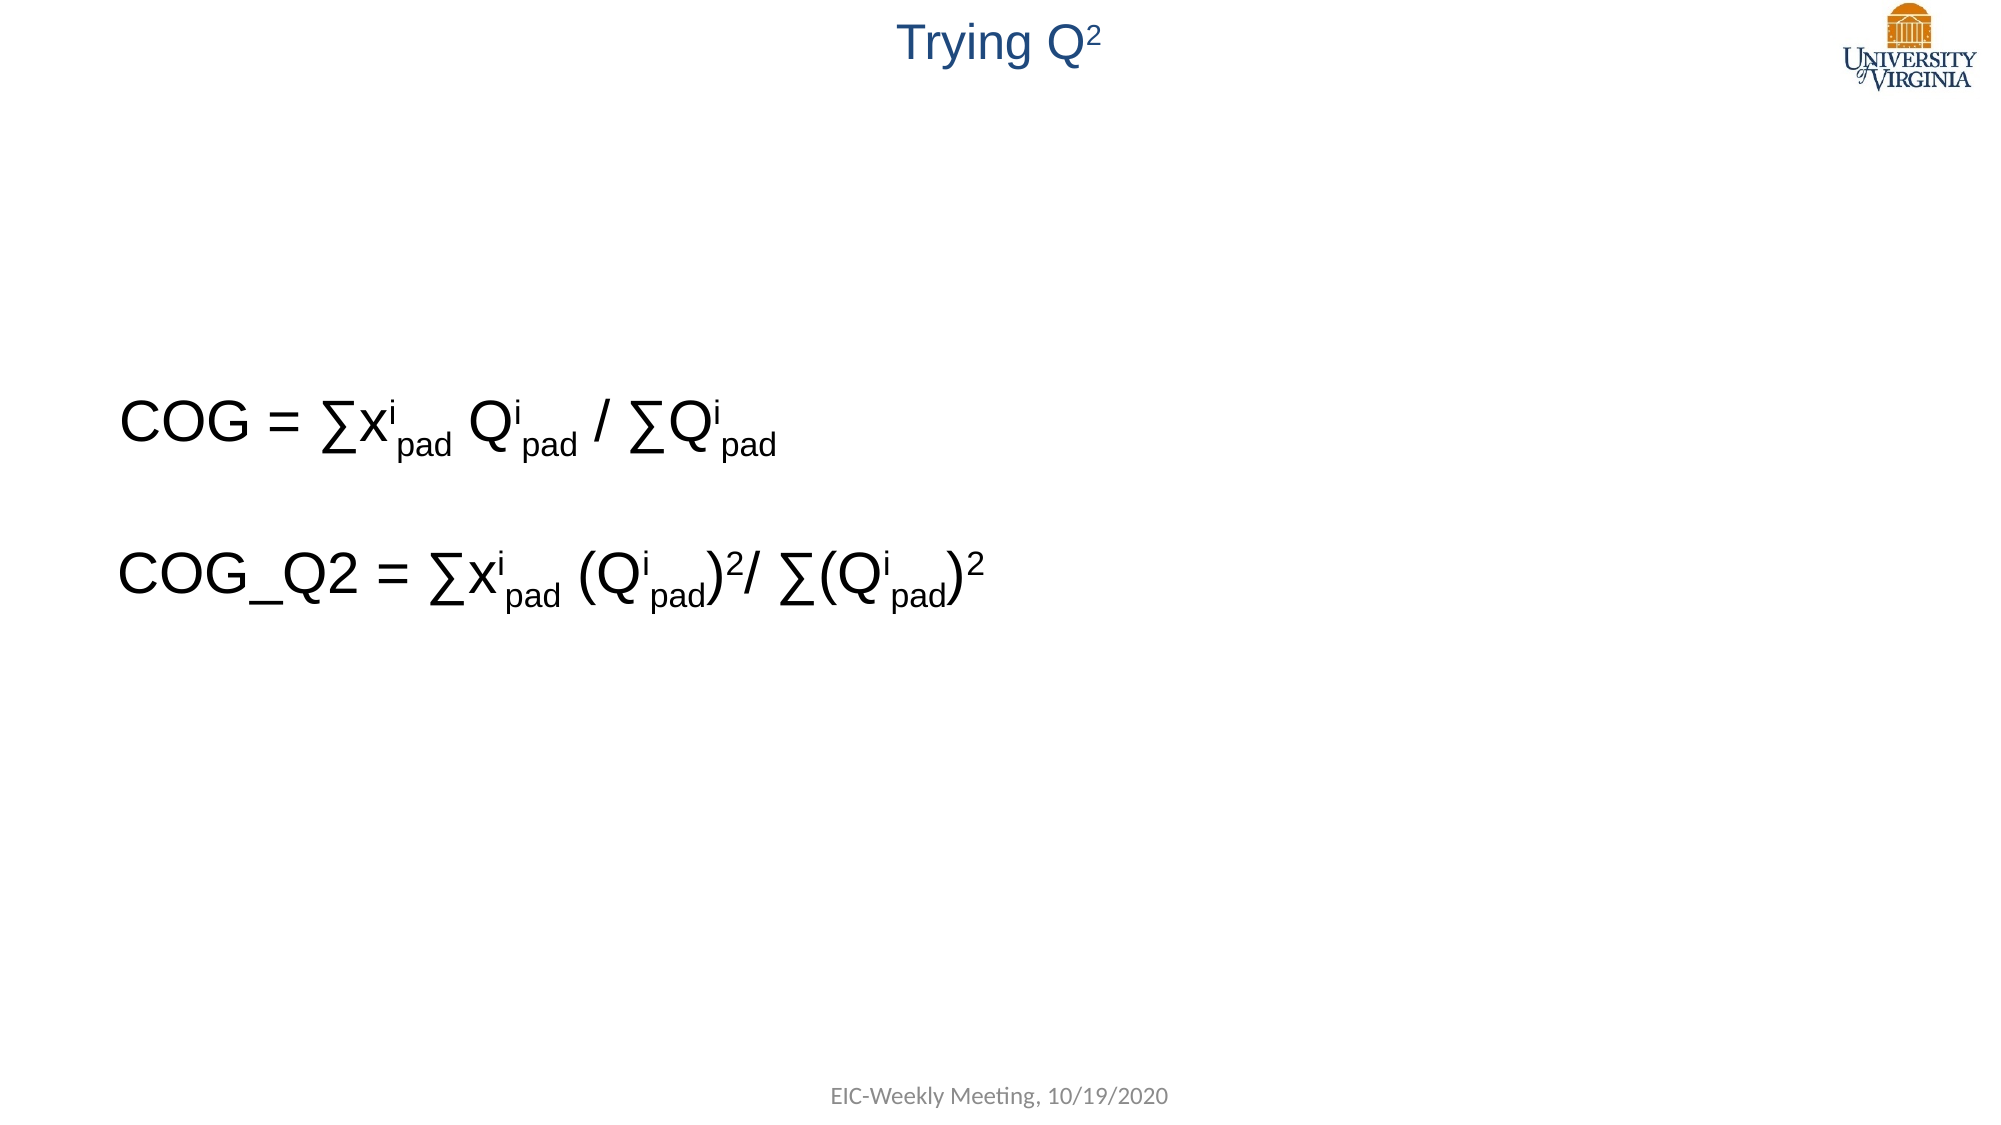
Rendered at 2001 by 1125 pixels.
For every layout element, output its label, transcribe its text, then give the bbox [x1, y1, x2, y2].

text_box COG = ∑xipad Qipad / ∑Qipad [104, 336, 793, 471]
picture [1820, 0, 2000, 102]
text_box COG_Q2 = ∑xipad (Qipad)2/ ∑(Qipad)2 [102, 487, 1001, 622]
footer EIC-Weekly Meeting, 10/19/2020 [683, 1065, 1317, 1125]
text_box Trying Q2 [0, 0, 1998, 88]
